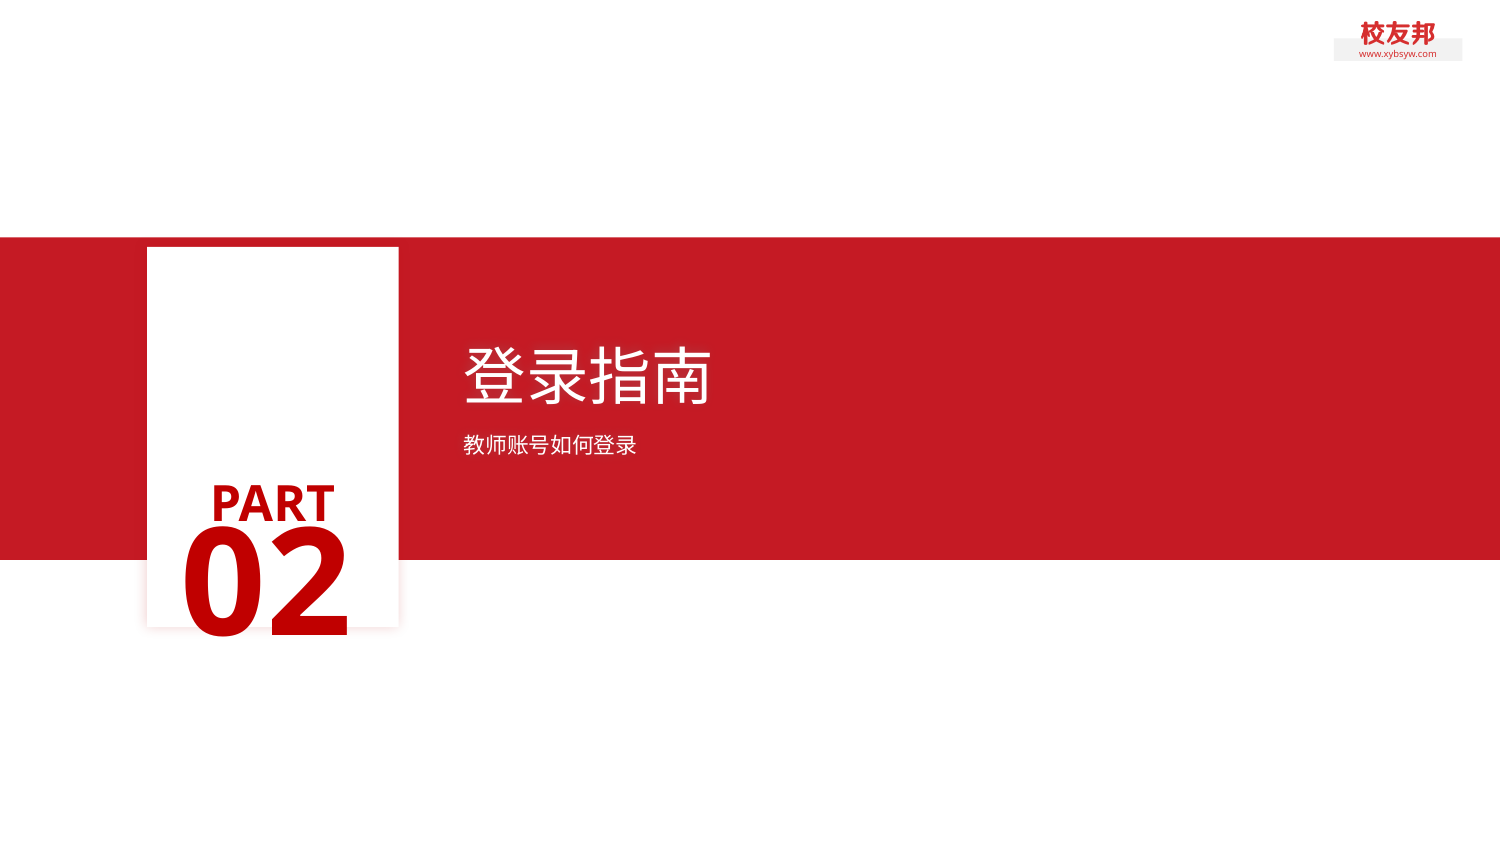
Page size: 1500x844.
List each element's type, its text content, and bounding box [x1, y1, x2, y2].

text_box [0, 237, 1500, 560]
text_box 登录指南 [456, 329, 1172, 419]
text_box PART [165, 463, 350, 539]
text_box [147, 246, 399, 628]
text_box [1333, 21, 1463, 67]
text_box 教师账号如何登录 [456, 425, 1193, 464]
text_box 02 [165, 297, 388, 673]
